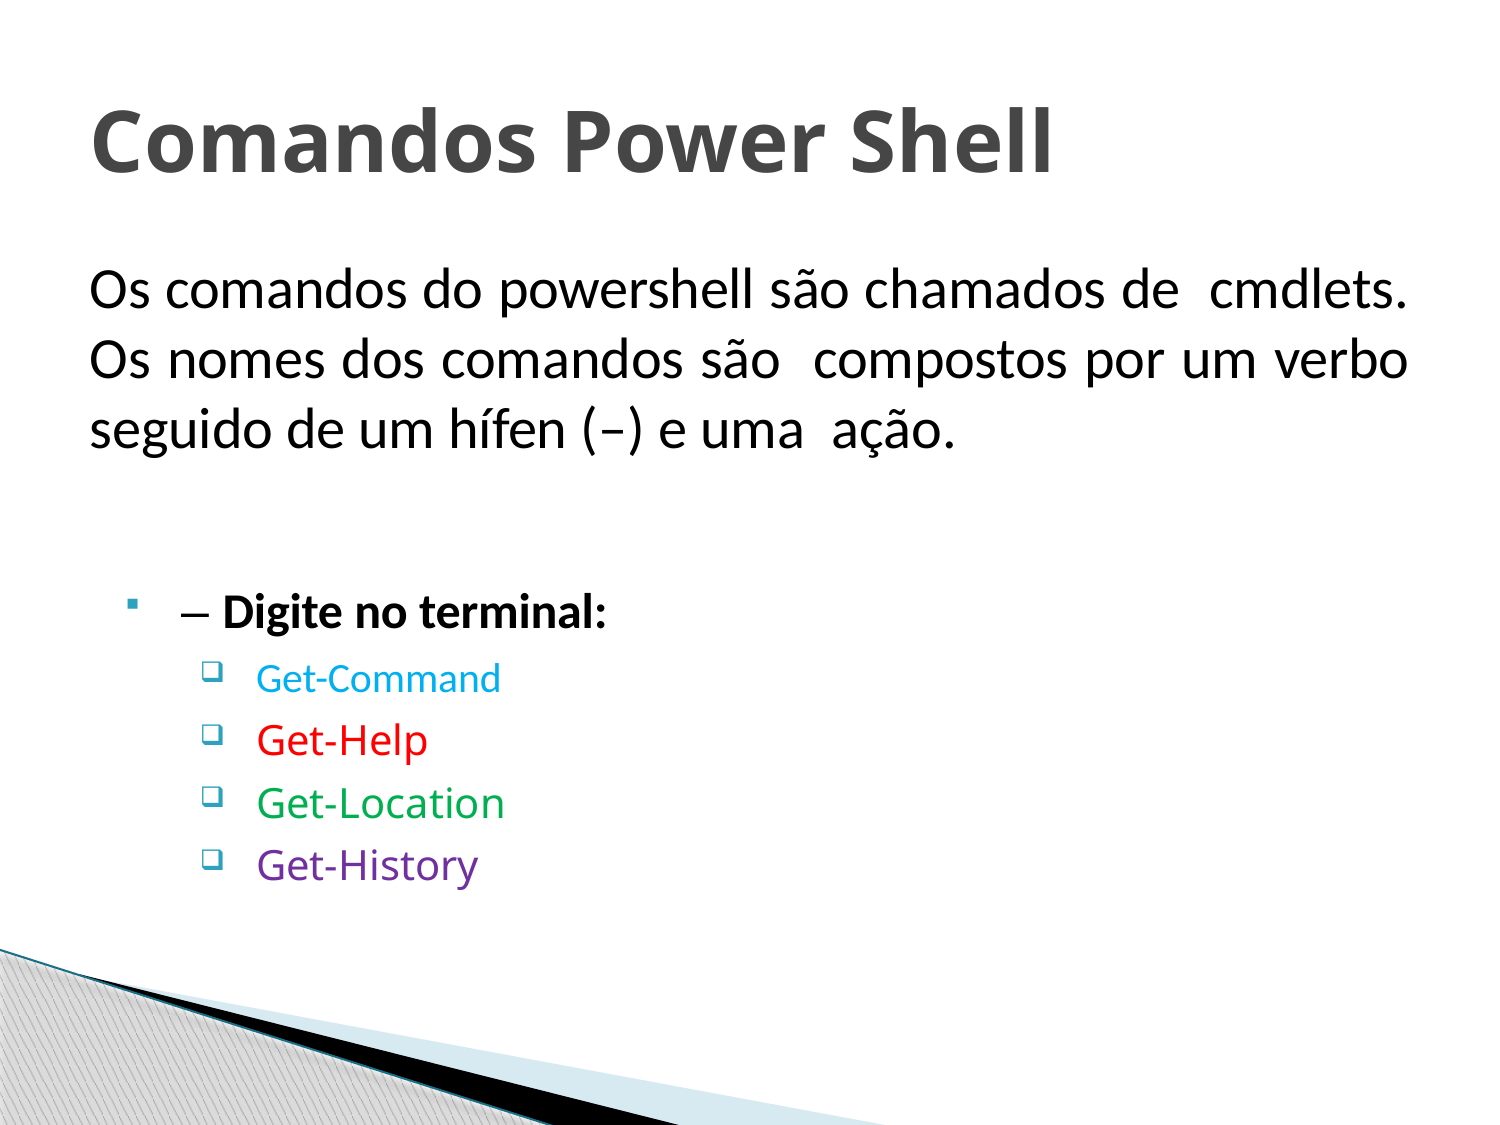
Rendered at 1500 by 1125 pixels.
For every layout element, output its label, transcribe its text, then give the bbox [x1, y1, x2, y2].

title Comandos Power Shell [75, 45, 1425, 233]
list Os comandos do powershell são chamados de cmdlets. Os nomes dos comandos são compostos por um verbo seguido de um hífen (–) e uma ação. – Digite no terminal: Get-Command Get-Help Get-Location Get-History [75, 243, 1425, 986]
